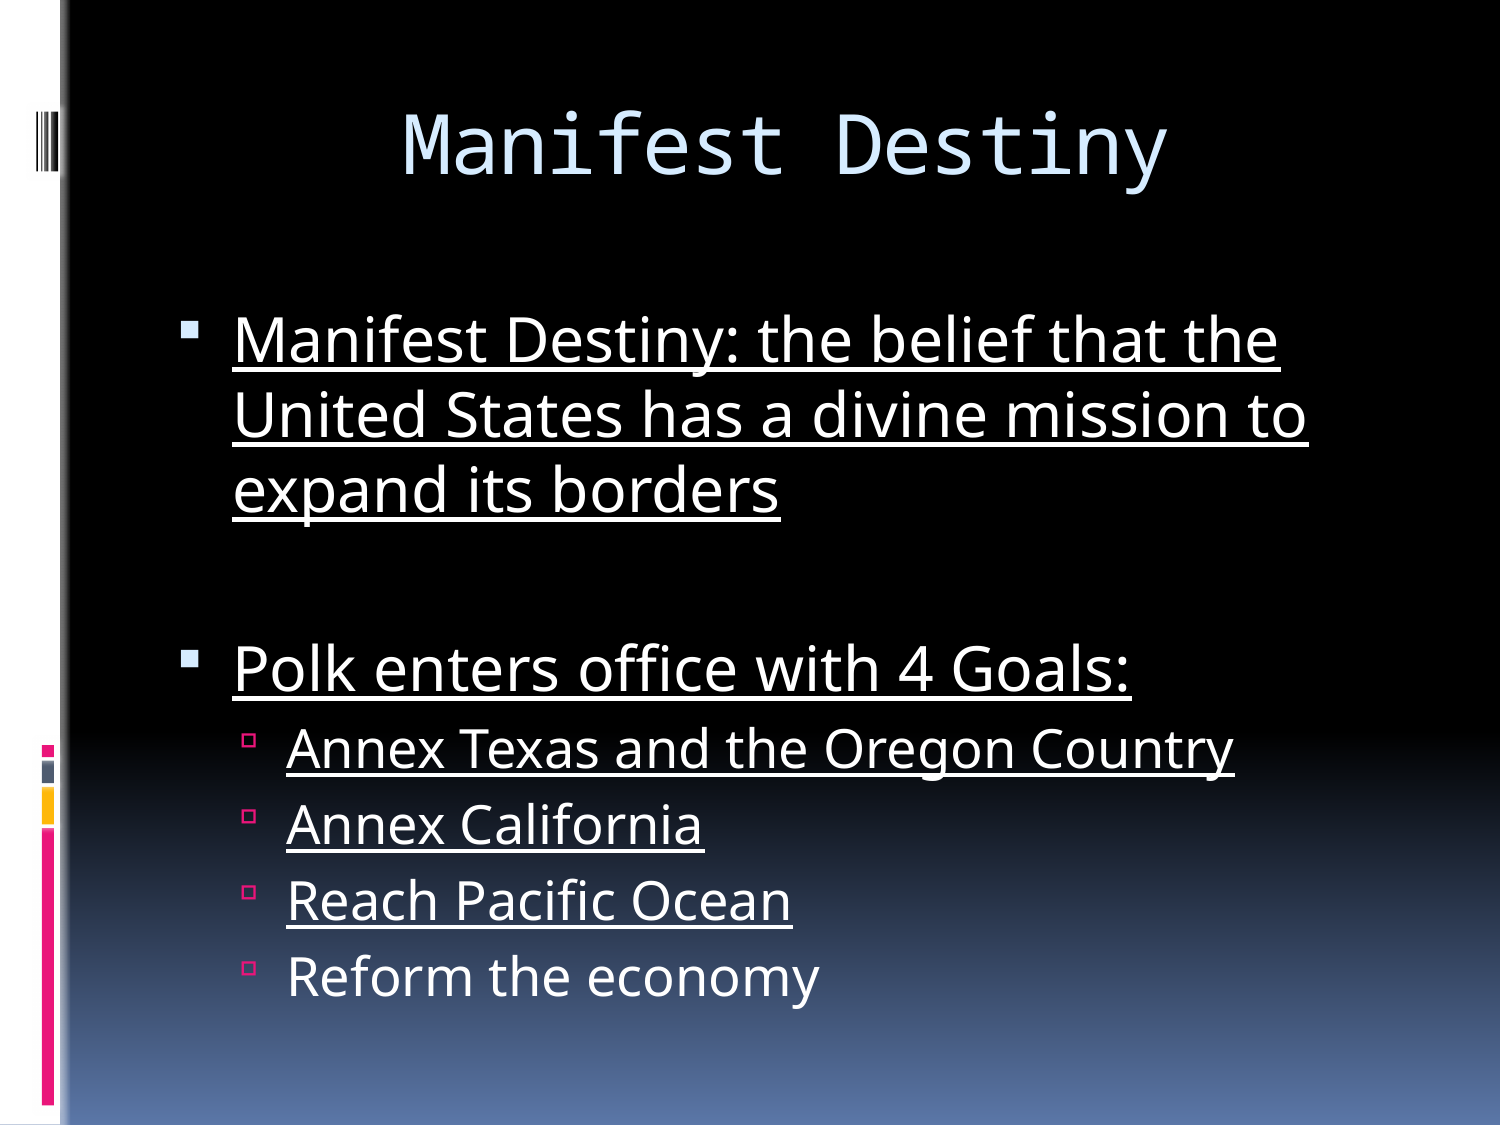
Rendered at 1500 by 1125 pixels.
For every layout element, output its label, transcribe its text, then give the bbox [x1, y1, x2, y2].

title Manifest Destiny [150, 83, 1425, 234]
list Manifest Destiny: the belief that the United States has a divine mission to expand its borders Polk enters office with 4 Goals: Annex Texas and the Oregon Country Annex California Reach Pacific Ocean Reform the economy [150, 292, 1425, 1043]
